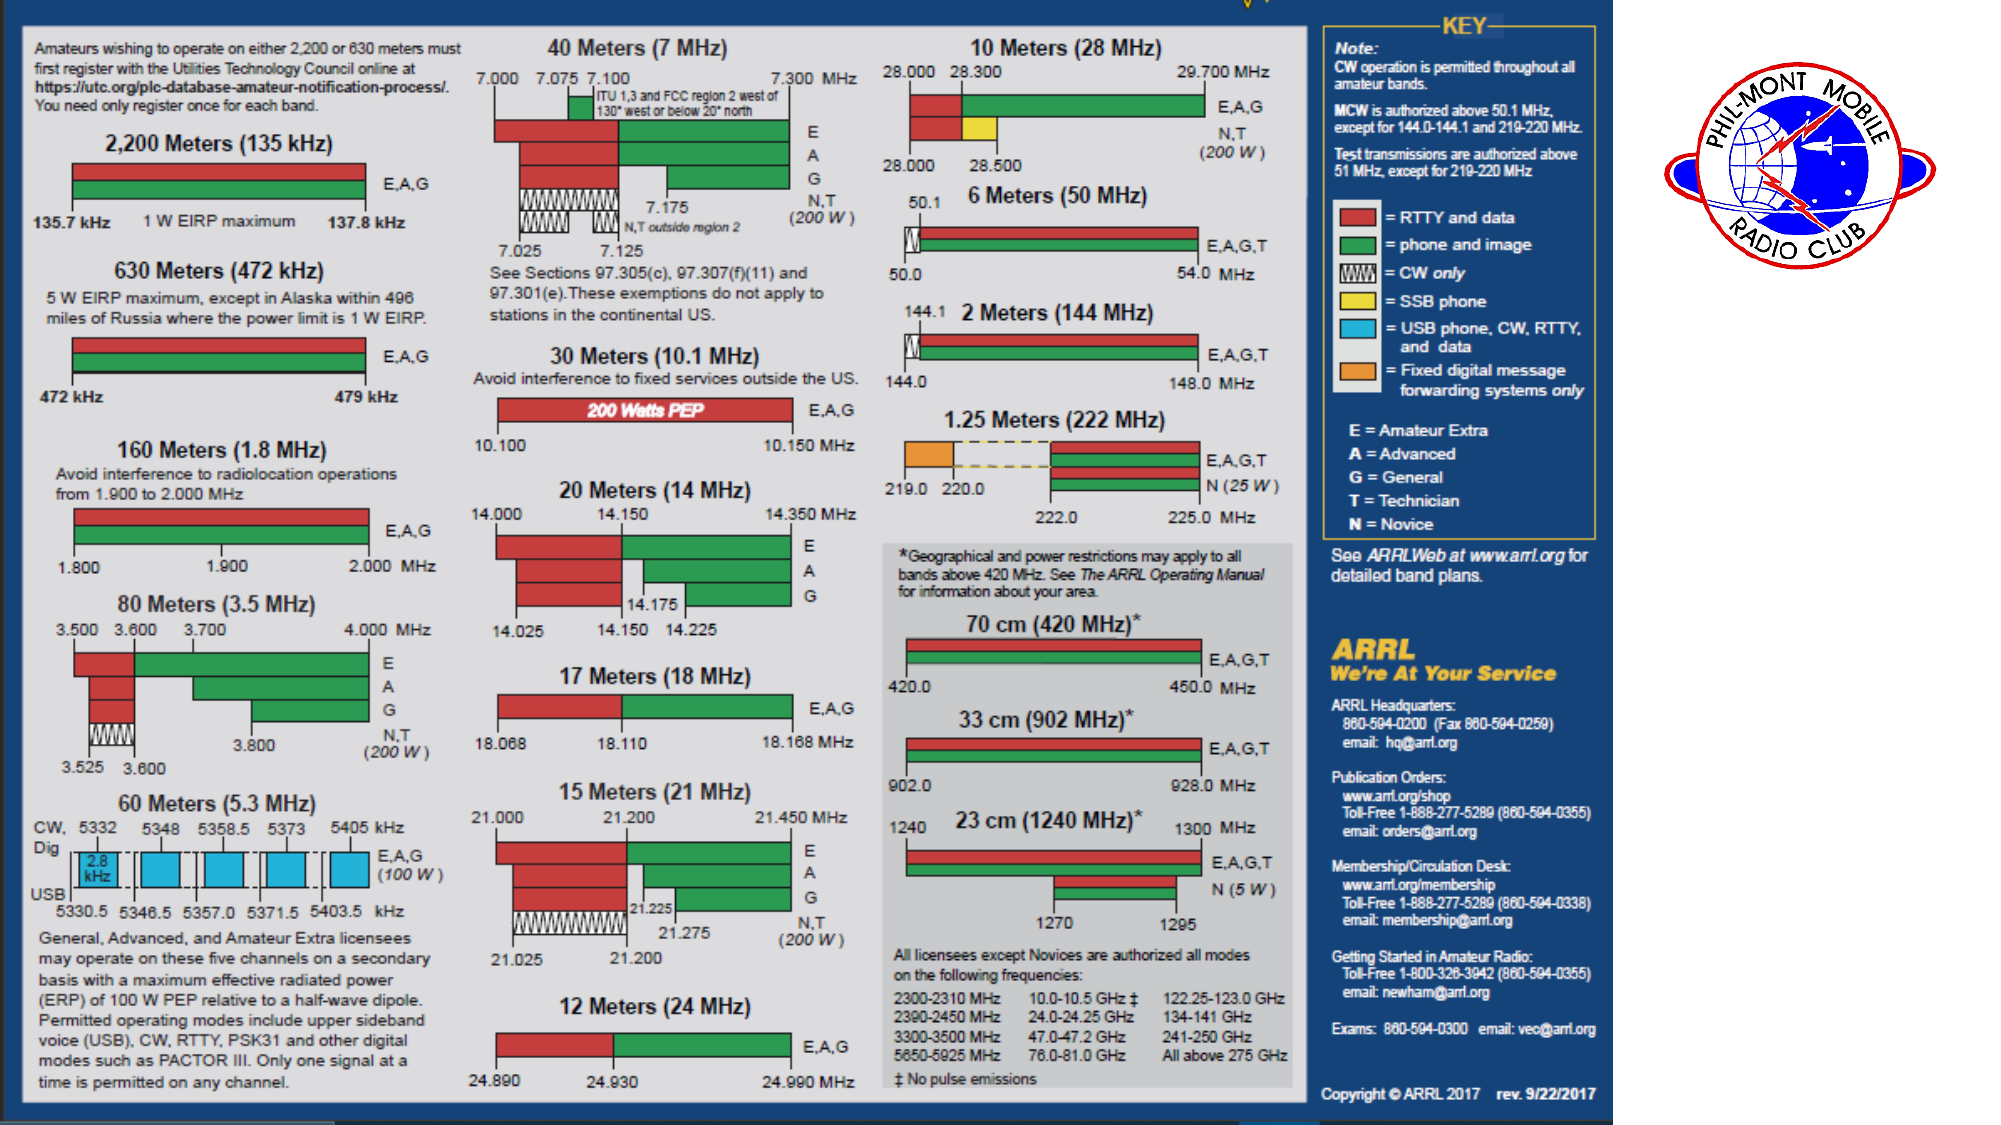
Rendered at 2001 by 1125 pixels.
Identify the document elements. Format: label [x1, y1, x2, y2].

picture [1661, 59, 1938, 270]
picture [0, 0, 1613, 1125]
